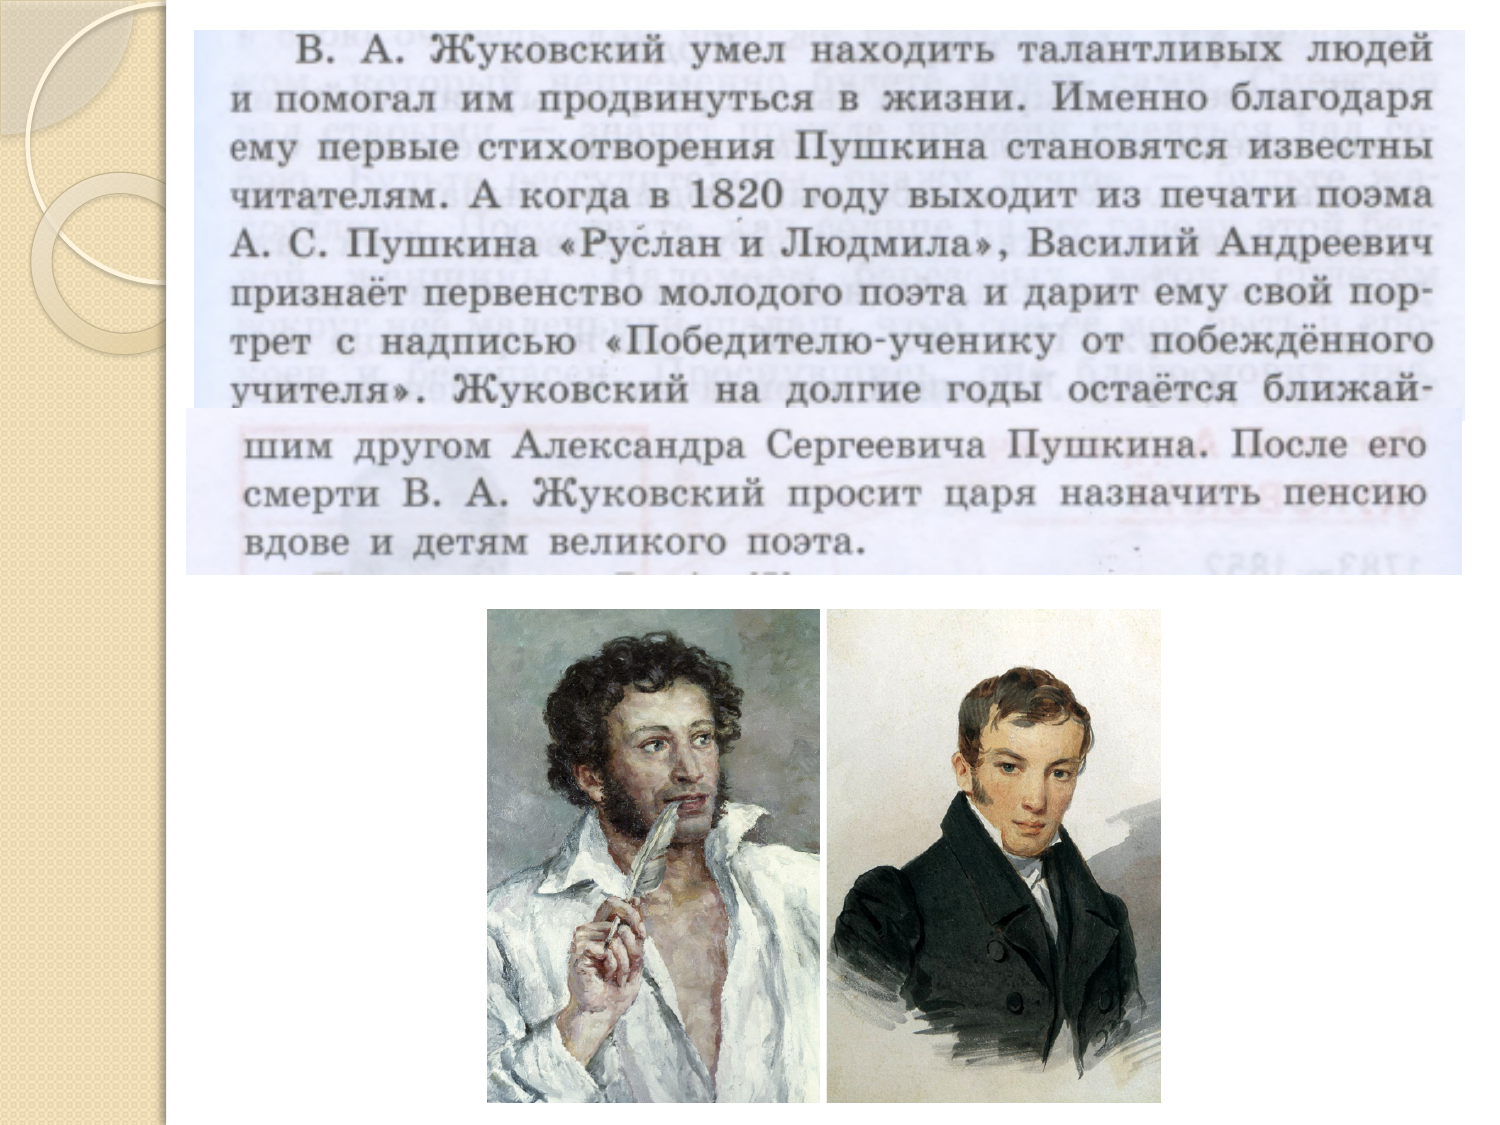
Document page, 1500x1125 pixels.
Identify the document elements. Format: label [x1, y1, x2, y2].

list [194, 30, 1465, 408]
picture [486, 609, 1161, 1104]
picture [186, 408, 1462, 575]
